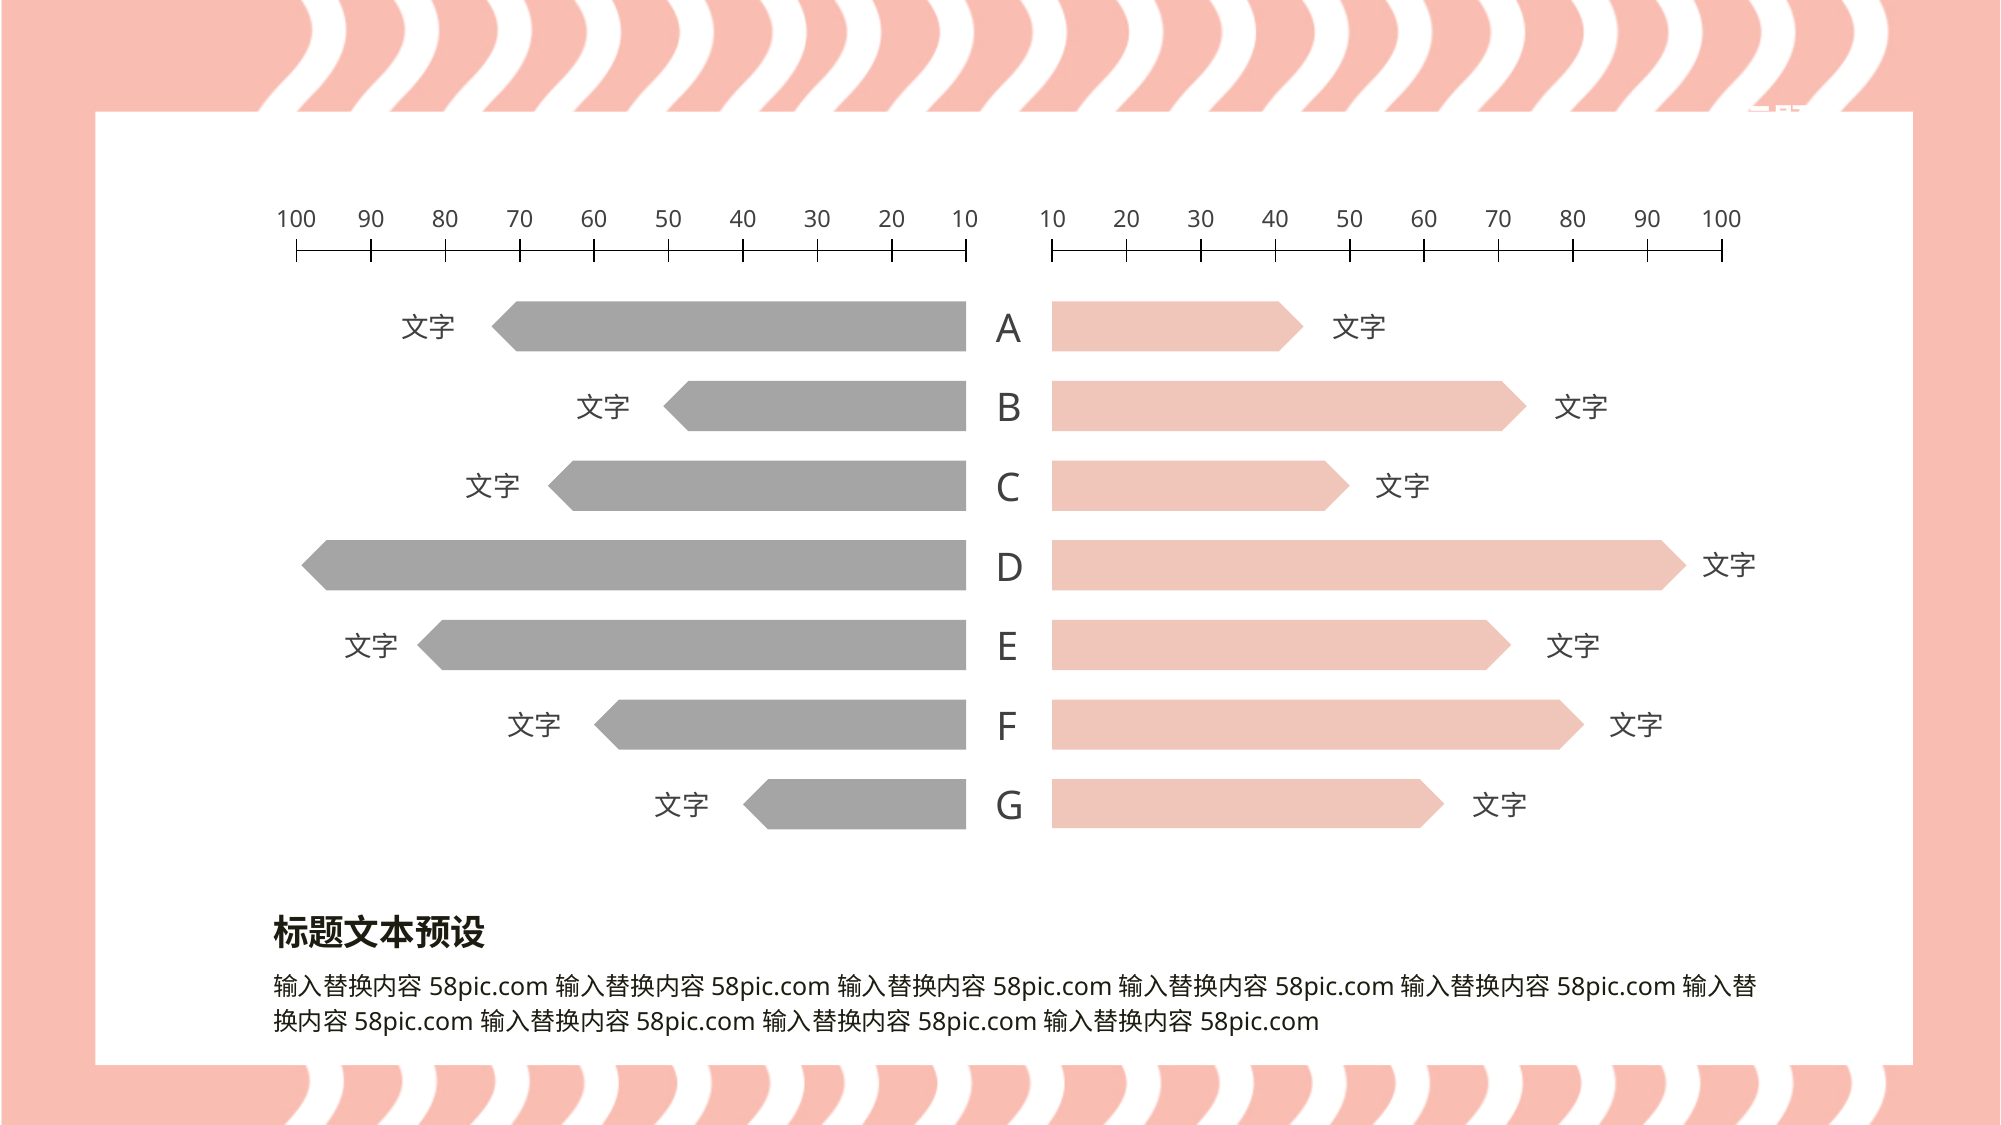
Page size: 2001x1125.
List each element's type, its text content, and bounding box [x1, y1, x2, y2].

text_box 30 [1172, 196, 1230, 239]
text_box 30 [789, 196, 846, 239]
text_box 文字 [561, 382, 647, 431]
text_box 标题文本预设 [258, 902, 619, 960]
text_box 文字 [1539, 382, 1625, 431]
text_box 100 [1686, 196, 1757, 240]
text_box 文字 [450, 461, 536, 510]
text_box [417, 619, 967, 671]
text_box [1052, 699, 1585, 750]
text_box 文字 [386, 302, 472, 351]
text_box 10 [1024, 196, 1081, 240]
text_box 60 [565, 196, 623, 239]
text_box [1052, 540, 1687, 591]
text_box 文字 [492, 700, 577, 749]
text_box 80 [417, 196, 474, 239]
text_box 40 [1247, 196, 1304, 239]
text_box 文字 [639, 780, 725, 829]
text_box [296, 239, 967, 262]
text_box C [980, 454, 1036, 517]
text_box E [981, 613, 1034, 676]
text_box 100 [261, 196, 332, 240]
text_box [547, 460, 967, 511]
text_box 文字 [1594, 700, 1680, 749]
text_box [301, 540, 967, 591]
text_box [491, 301, 967, 352]
text_box 输入替换内容58pic.com输入替换内容58pic.com输入替换内容58pic.com输入替换内容58pic.com输入替换内容58pic.com输入替换内容58pic.com输入替换内容58pic.com输入替换内容58pic.com输入替换内容58pic.com [258, 956, 1773, 1048]
text_box 10 [936, 196, 994, 240]
text_box 20 [1098, 196, 1155, 239]
text_box F [981, 693, 1032, 756]
text_box 80 [1544, 196, 1602, 239]
text_box 文字 [1458, 780, 1543, 829]
text_box [1052, 380, 1527, 432]
text_box 60 [1395, 196, 1453, 239]
text_box 50 [1321, 196, 1379, 239]
text_box D [980, 534, 1039, 597]
text_box 文字 [1531, 621, 1617, 669]
picture [3, 0, 1999, 1125]
text_box 90 [1619, 196, 1676, 239]
text_box 标题 [1716, 90, 1830, 155]
text_box [1052, 301, 1304, 352]
text_box [594, 699, 967, 750]
text_box 文字 [1317, 302, 1403, 351]
text_box 文字 [1687, 540, 1772, 589]
text_box [742, 779, 967, 830]
text_box [663, 380, 967, 432]
text_box 90 [342, 196, 400, 239]
text_box [1052, 619, 1512, 671]
text_box 40 [714, 196, 772, 239]
text_box 20 [863, 196, 921, 239]
text_box 70 [1470, 196, 1527, 239]
text_box B [981, 375, 1037, 437]
text_box 70 [491, 196, 549, 239]
text_box [1052, 460, 1350, 511]
text_box 50 [640, 196, 697, 239]
text_box A [981, 295, 1037, 358]
text_box [1052, 779, 1445, 829]
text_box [1052, 239, 1722, 262]
text_box 文字 [1360, 461, 1446, 510]
text_box G [980, 773, 1039, 836]
text_box 文字 [329, 621, 415, 669]
